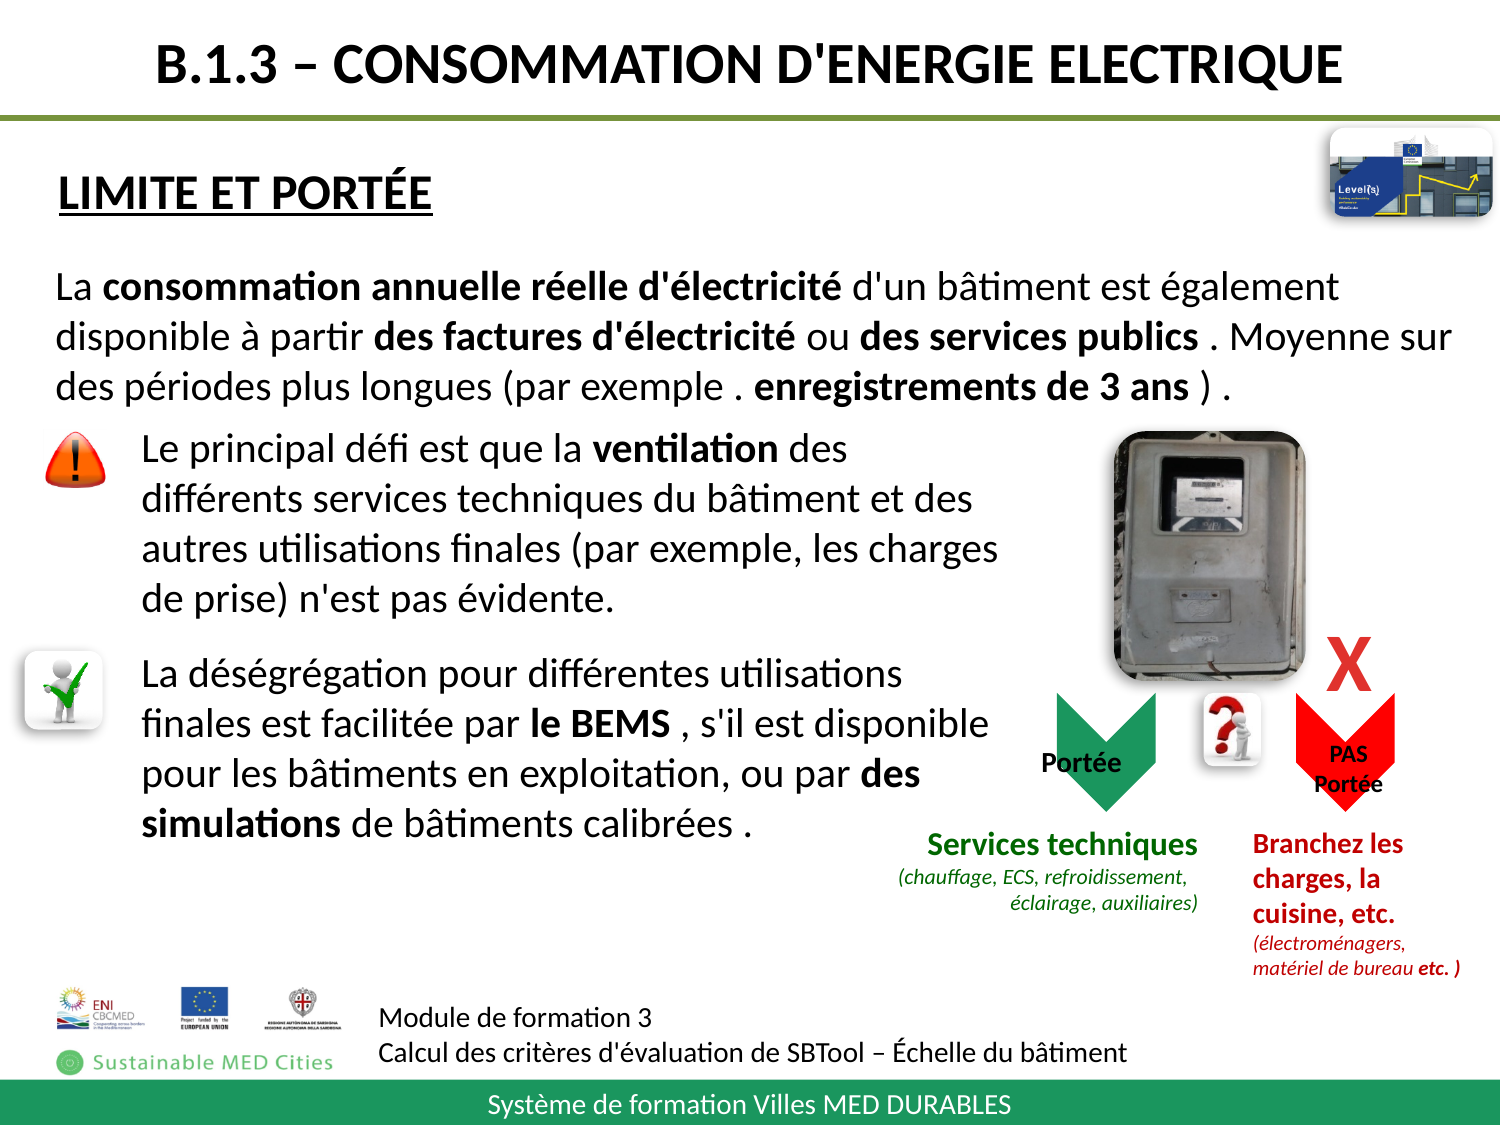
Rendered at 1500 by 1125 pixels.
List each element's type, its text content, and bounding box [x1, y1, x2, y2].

picture [1113, 430, 1306, 682]
title B.1.3 – CONSOMMATION D'ENERGIE ELECTRIQUE [0, 0, 1500, 121]
picture [24, 650, 103, 730]
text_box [0, 972, 1500, 1125]
picture [1329, 127, 1493, 217]
list LIMITE ET PORTÉE [43, 152, 1428, 232]
picture [43, 428, 107, 490]
text_box Le principal défi est que la ventilation des différents services techniques du bâtiment et des autres utilisations finales (par exemple, les charges de prise) n'est pas évidente. La déségrégation pour différentes utilisations finales est facilitée par le BEMS , s'il est disponible pour les bâtiments en exploitation, ou par des simulations de bâtiments calibrées . [126, 413, 1022, 854]
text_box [1237, 600, 1486, 970]
text_box La consommation annuelle réelle d'électricité d'un bâtiment est également disponible à partir des factures d'électricité ou des services publics . Moyenne sur des périodes plus longues (par exemple . enregistrements de 3 ans ) . [40, 251, 1477, 360]
picture [1214, 692, 1237, 767]
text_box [875, 692, 1214, 924]
